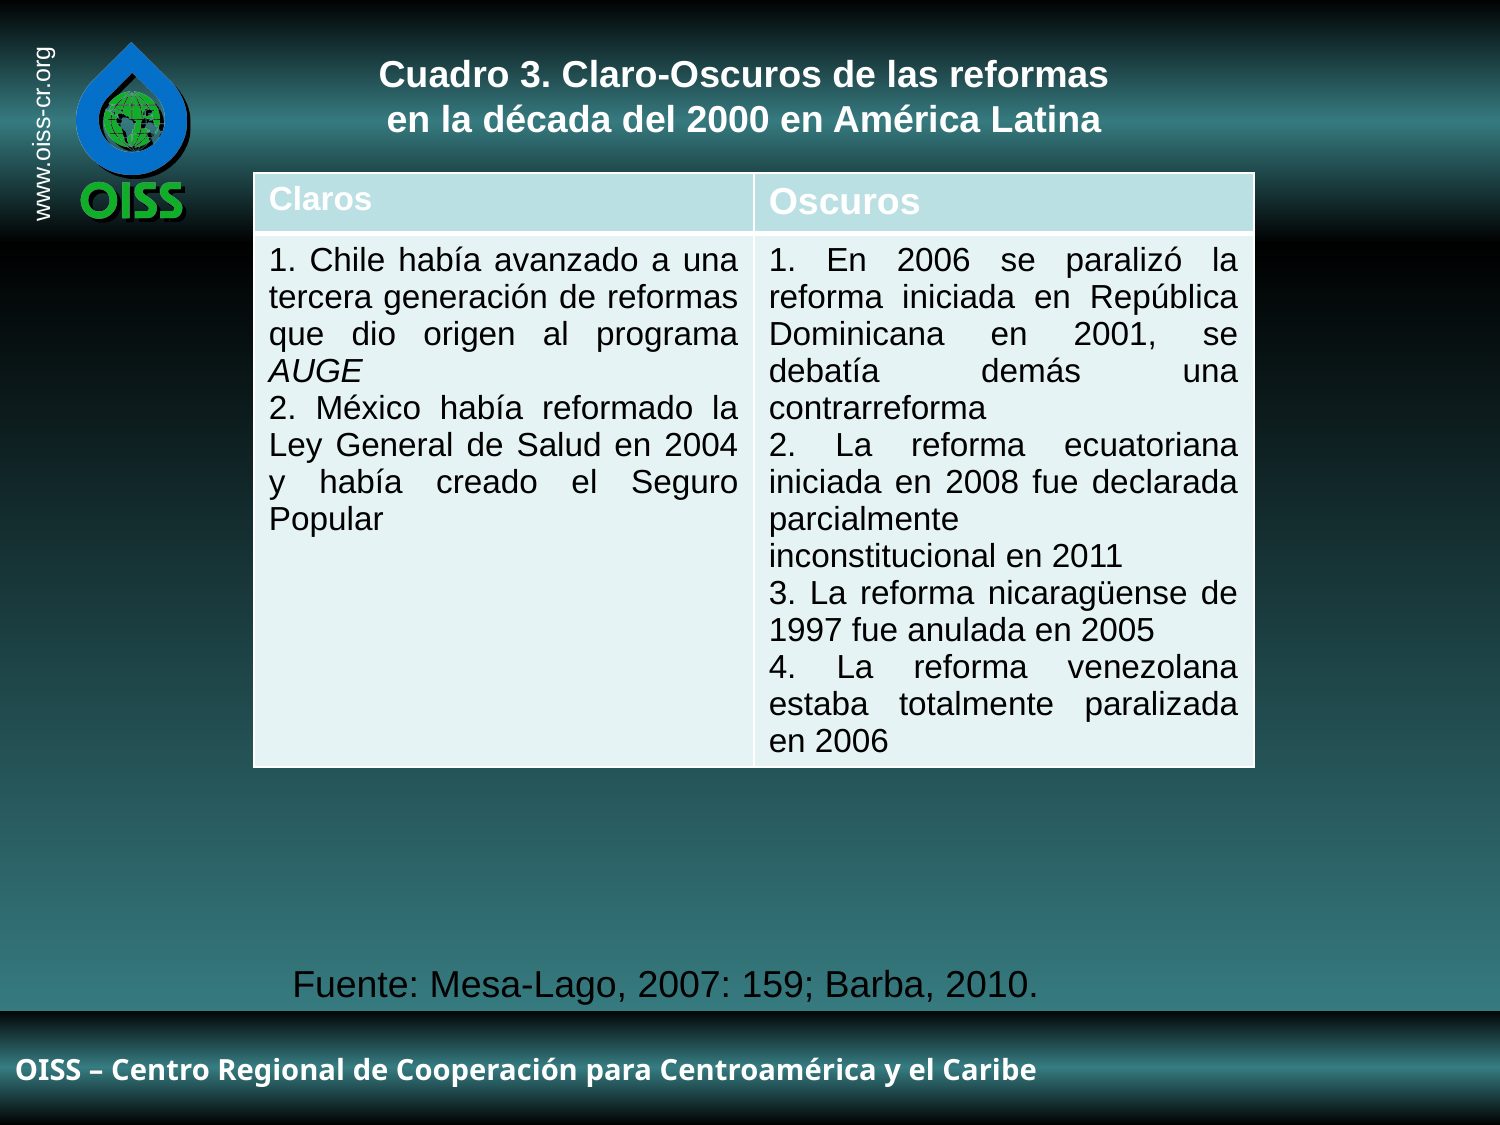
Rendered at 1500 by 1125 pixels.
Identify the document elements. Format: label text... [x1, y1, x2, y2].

table_cell 1. En 2006 se paralizó la reforma iniciada en República Dominicana en 2001, se debatía demás una contrarreforma 2. La reforma ecuatoriana iniciada en 2008 fue declarada parcialmente inconstitucional en 2011 3. La reforma nicaragüense de 1997 fue anulada en 2005 4. La reforma venezolana estaba totalmente paralizada en 2006 [755, 236, 1253, 766]
table_cell 1. Chile había avanzado a una tercera generación de reformas que dio origen al programa AUGE 2. México había reformado la Ley General de Salud en 2004 y había creado el Seguro Popular [255, 236, 753, 766]
table_header Claros [255, 174, 753, 231]
picture [76, 42, 187, 221]
table_header Oscuros [755, 174, 1253, 231]
text_box Fuente: Mesa-Lago, 2007: 159; Barba, 2010. [277, 952, 1235, 1012]
text_box Cuadro 3. Claro-Oscuros de las reformas en la década del 2000 en América Latina [253, 42, 1235, 148]
